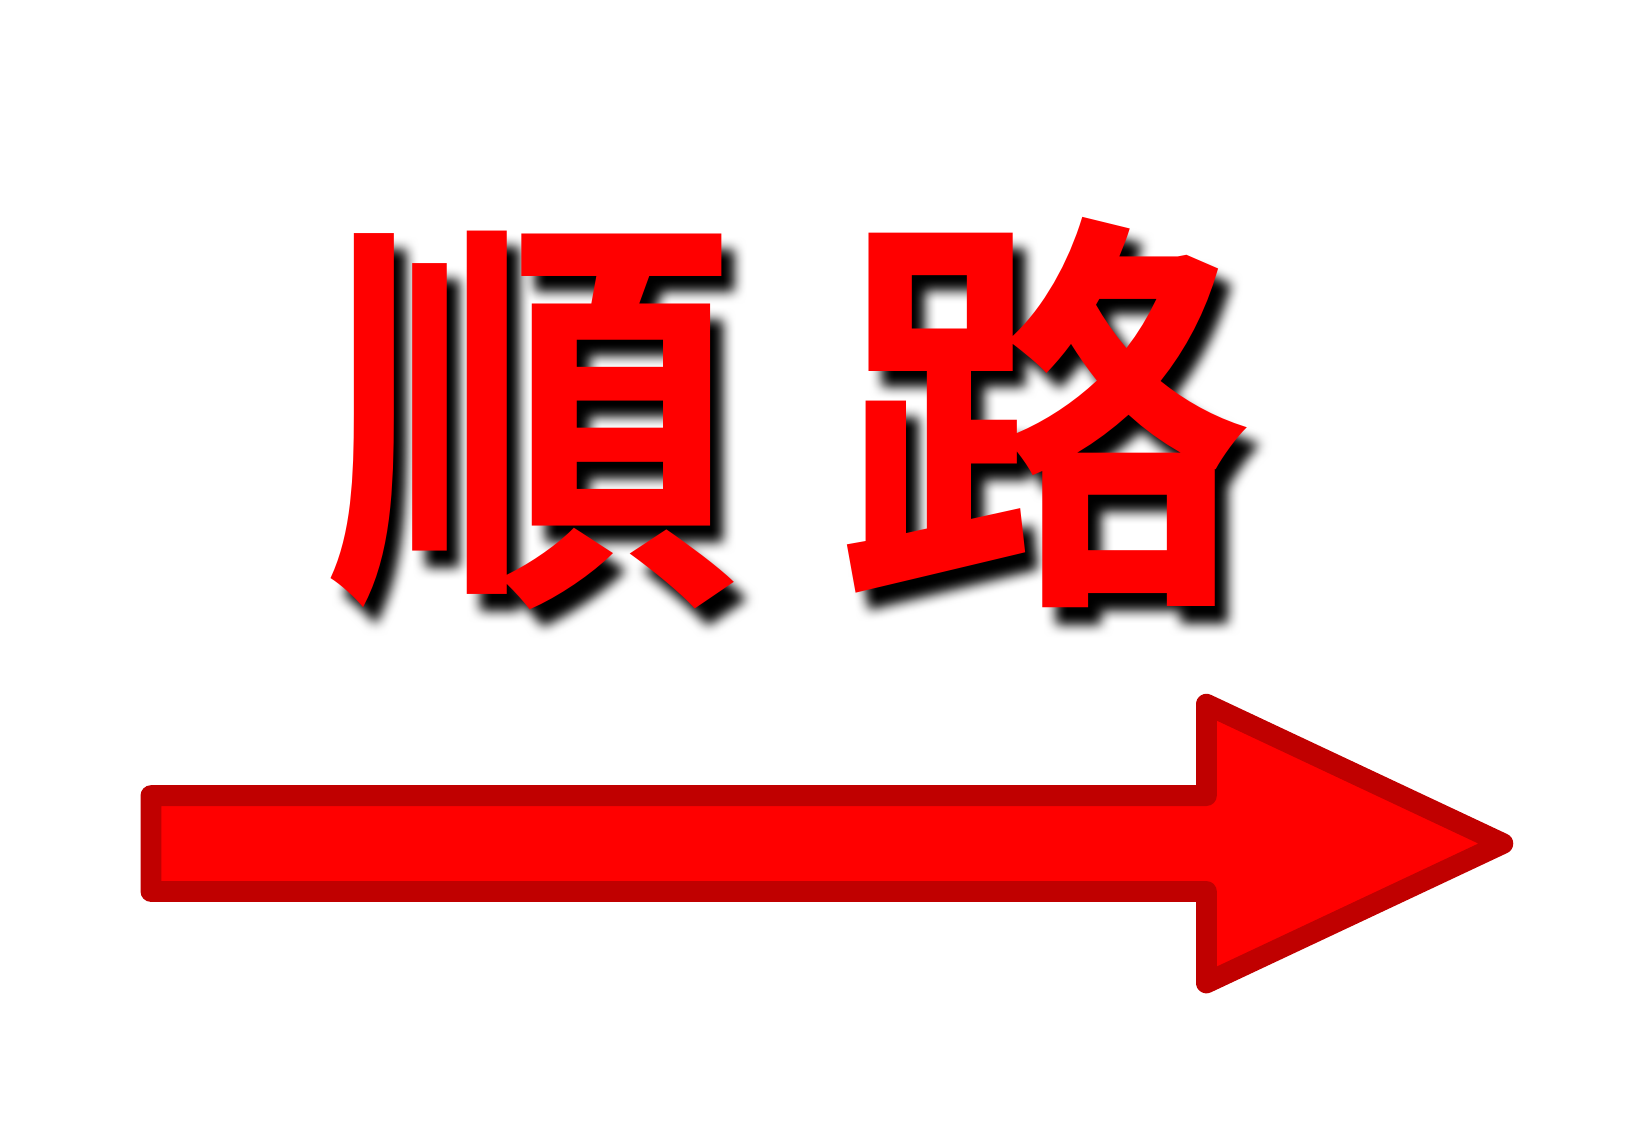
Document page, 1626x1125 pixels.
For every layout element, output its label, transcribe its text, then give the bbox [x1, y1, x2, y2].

text_box 順 路 [308, 147, 1269, 663]
text_box [148, 702, 1505, 985]
